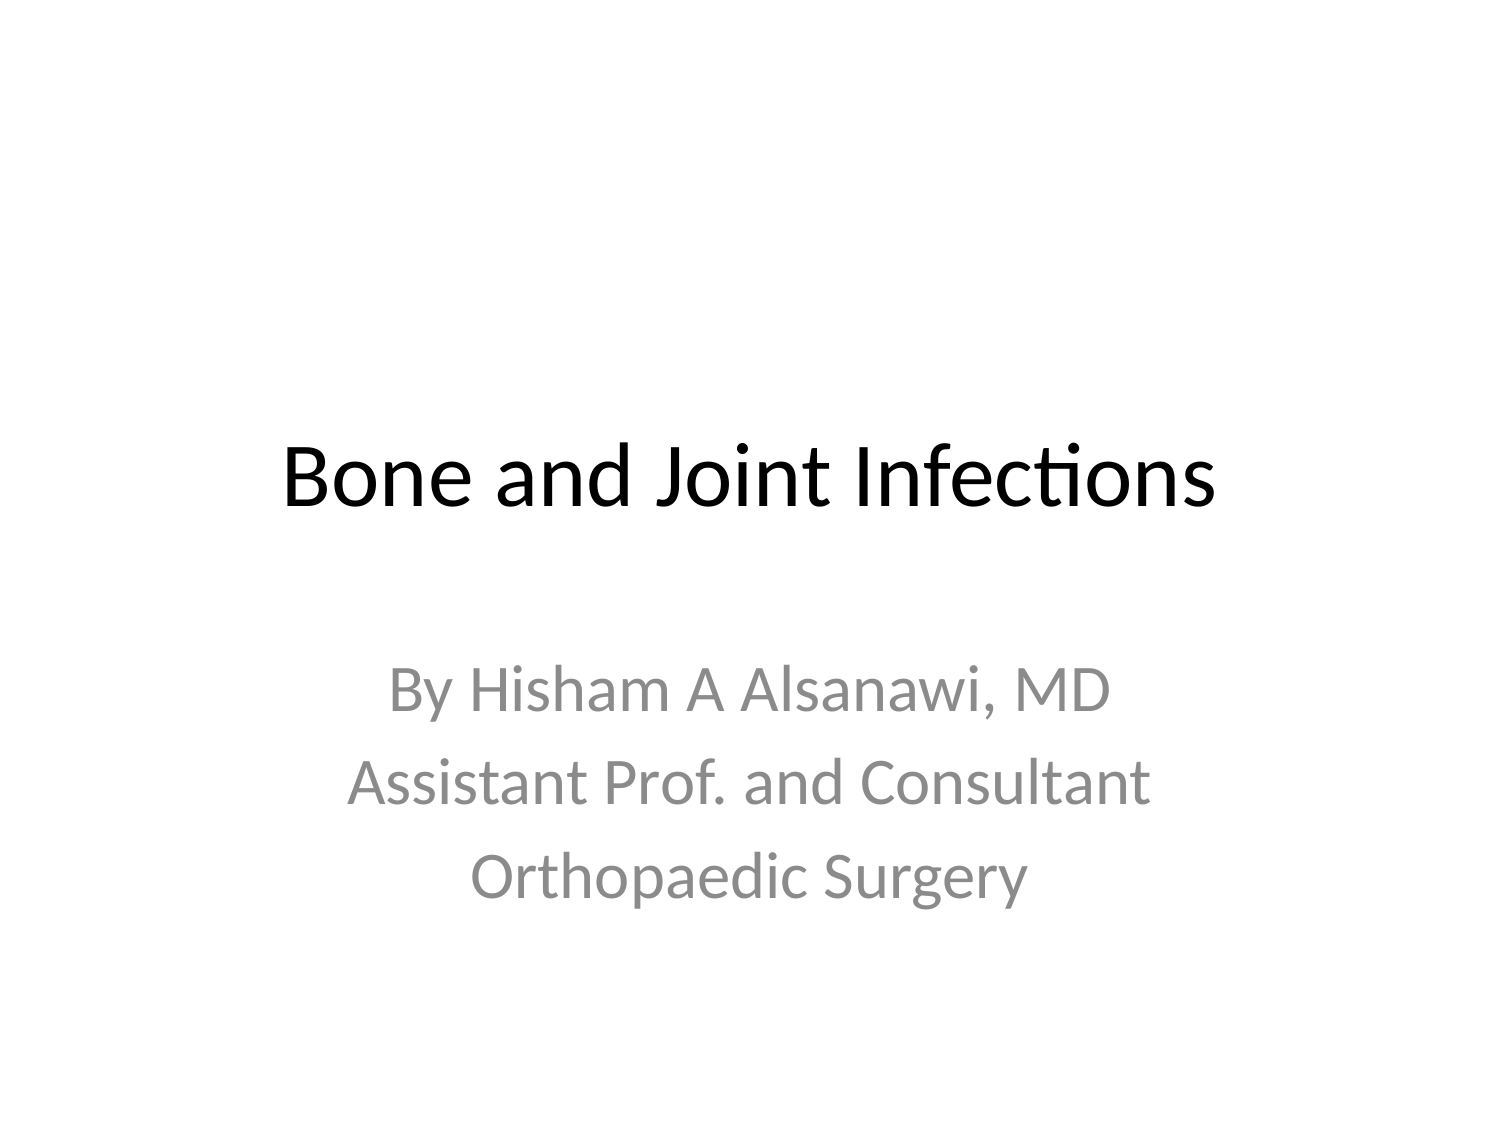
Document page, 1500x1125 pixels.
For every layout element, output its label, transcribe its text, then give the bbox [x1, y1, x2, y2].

subtitle By Hisham A Alsanawi, MD Assistant Prof. and Consultant Orthopaedic Surgery [225, 637, 1275, 925]
title Bone and Joint Infections [112, 349, 1388, 591]
